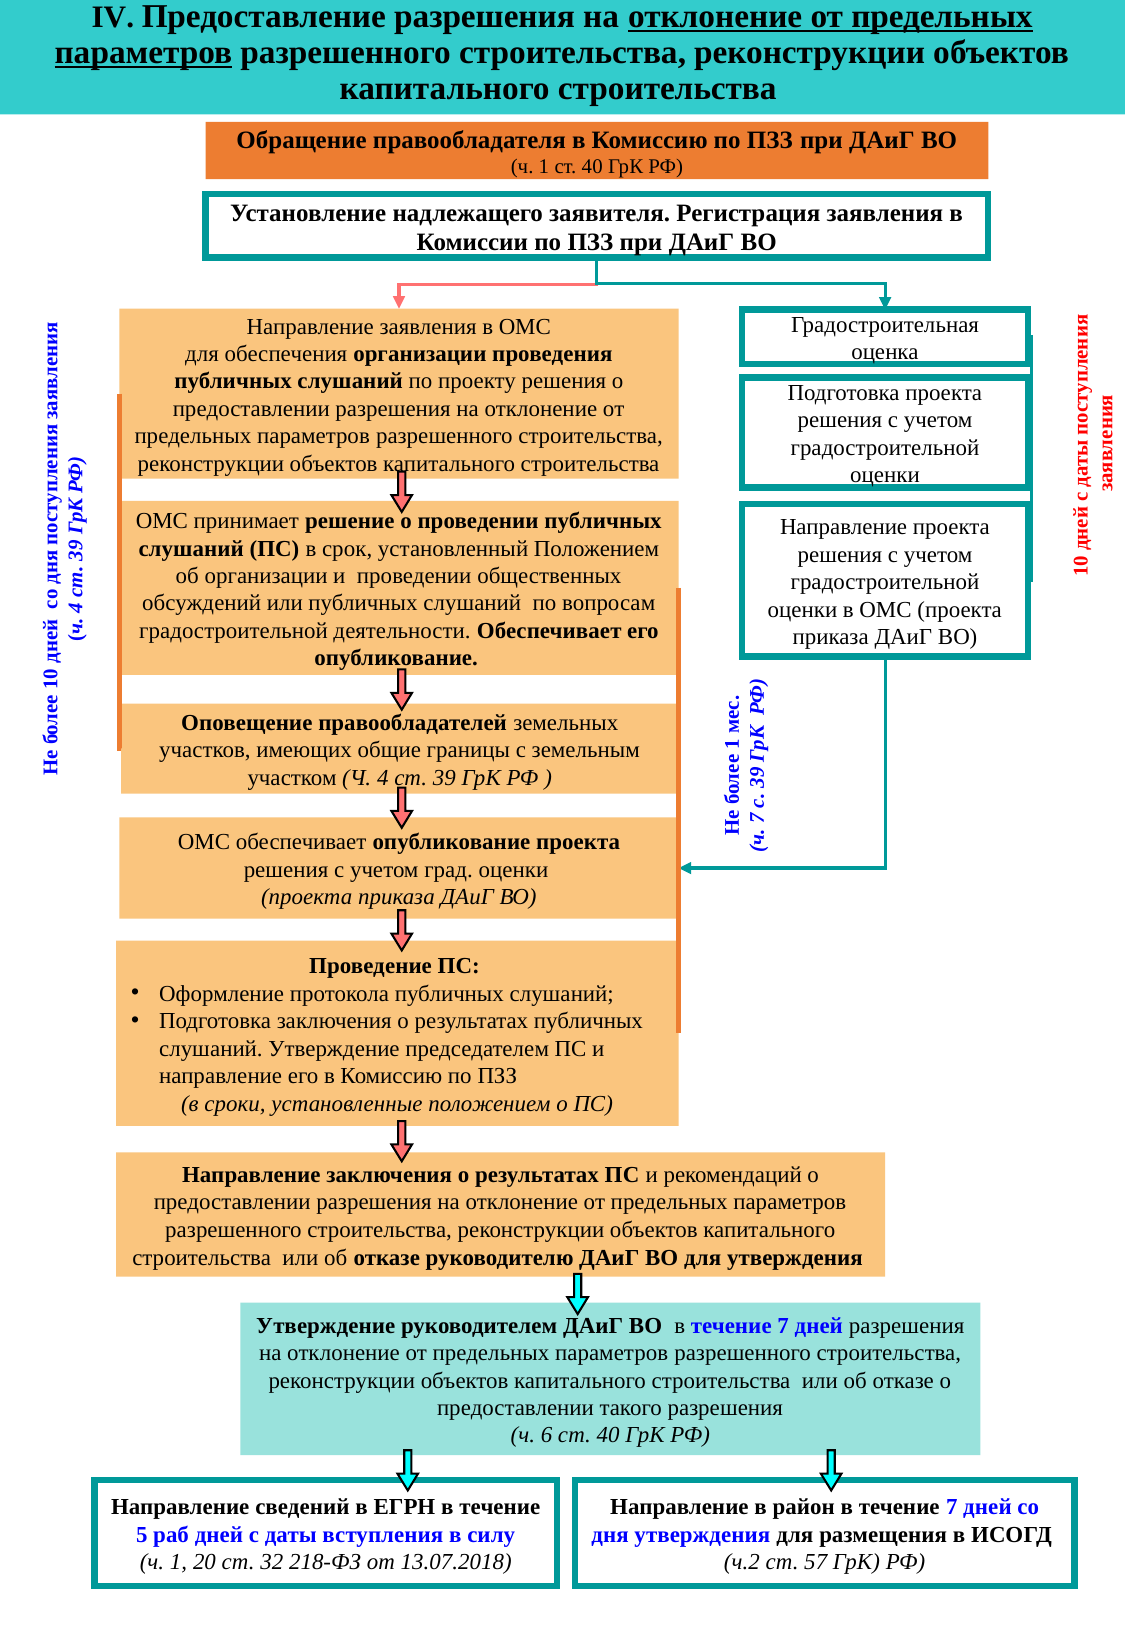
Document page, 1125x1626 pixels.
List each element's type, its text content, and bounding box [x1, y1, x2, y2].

text_box [389, 470, 414, 514]
text_box Утверждение руководителем ДАиГ ВО в течение 7 дней разрешения на отклонение от предельных параметров разрешенного строительства, реконструкции объектов капитального строительства или об отказе о предоставлении такого разрешения (ч. 6 ст. 40 ГрК РФ) [239, 1302, 982, 1456]
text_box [715, 139, 767, 428]
title IV. Предоставление разрешения на отклонение от предельных параметров разрешенного строительства, реконструкции объектов капитального строительства [0, 0, 1125, 115]
text_box Направление заявления в ОМС для обеспечения организации проведения публичных слушаний по проекту решения о предоставлении разрешения на отклонение от предельных параметров разрешенного строительства, реконструкции объектов капитального строительства [118, 308, 680, 480]
text_box Направление сведений в ЕГРН в течение 5 раб дней с даты вступления в силу (ч. 1, 20 ст. 32 218-ФЗ от 13.07.2018) [94, 1479, 558, 1587]
text_box Установление надлежащего заявителя. Регистрация заявления в Комиссии по ПЗЗ при ДАиГ ВО [767, 193, 989, 259]
text_box [389, 1120, 414, 1164]
text_box [395, 1449, 420, 1493]
text_box [389, 668, 414, 712]
text_box Проведение ПС: Оформление протокола публичных слушаний; Подготовка заключения о результатах публичных слушаний. Утверждение председателем ПС и направление его в Комиссию по ПЗЗ (в сроки, установленные положением о ПС) [115, 940, 680, 1127]
text_box [389, 909, 414, 953]
text_box Подготовка проекта решения с учетом градостроительной оценки [741, 377, 1028, 488]
text_box [819, 1449, 844, 1493]
text_box Обращение правообладателя в Комиссию по ПЗЗ при ДАиГ ВО (ч. 1 ст. 40 ГрК РФ) [204, 121, 989, 180]
text_box 10 дней с даты поступления заявления [1059, 294, 1124, 592]
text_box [472, 184, 524, 383]
text_box [389, 786, 414, 830]
text_box ОМС принимает решение о проведении публичных слушаний (ПС) в срок, установленный Положением об организации и проведении общественных обсуждений или публичных слушаний по вопросам градостроительной деятельности. Обеспечивает его опубликование. [122, 500, 680, 676]
text_box Оповещение правообладателей земельных участков, имеющих общие границы с земельным участком (Ч. 4 ст. 39 ГрК РФ ) [120, 703, 676, 795]
text_box Градостроительная оценка [767, 309, 1029, 365]
text_box Направление заключения о результатах ПС и рекомендаций о предоставлении разрешения на отклонение от предельных параметров разрешенного строительства, реконструкции объектов капитального строительства или об отказе руководителю ДАиГ ВО для утверждения [115, 1151, 886, 1278]
text_box Установление надлежащего заявителя. Регистрация заявления в Комиссии по ПЗЗ при ДАиГ ВО [524, 193, 715, 259]
text_box Не более 10 дней со дня поступления заявления (ч. 4 ст. 39 ГрК РФ) [28, 307, 94, 791]
text_box [565, 1272, 590, 1317]
text_box Направление проекта решения с учетом градостроительной оценки в ОМС (проекта приказа ДАиГ ВО) [741, 503, 1029, 657]
text_box ОМС обеспечивает опубликование проекта решения с учетом град. оценки (проекта приказа ДАиГ ВО) [118, 816, 677, 920]
text_box Установление надлежащего заявителя. Регистрация заявления в Комиссии по ПЗЗ при ДАиГ ВО [204, 193, 472, 259]
text_box Направление в район в течение 7 дней со дня утверждения для размещения в ИСОГД (ч.2 ст. 57 ГрК) РФ) [574, 1479, 1076, 1587]
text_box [679, 659, 888, 866]
